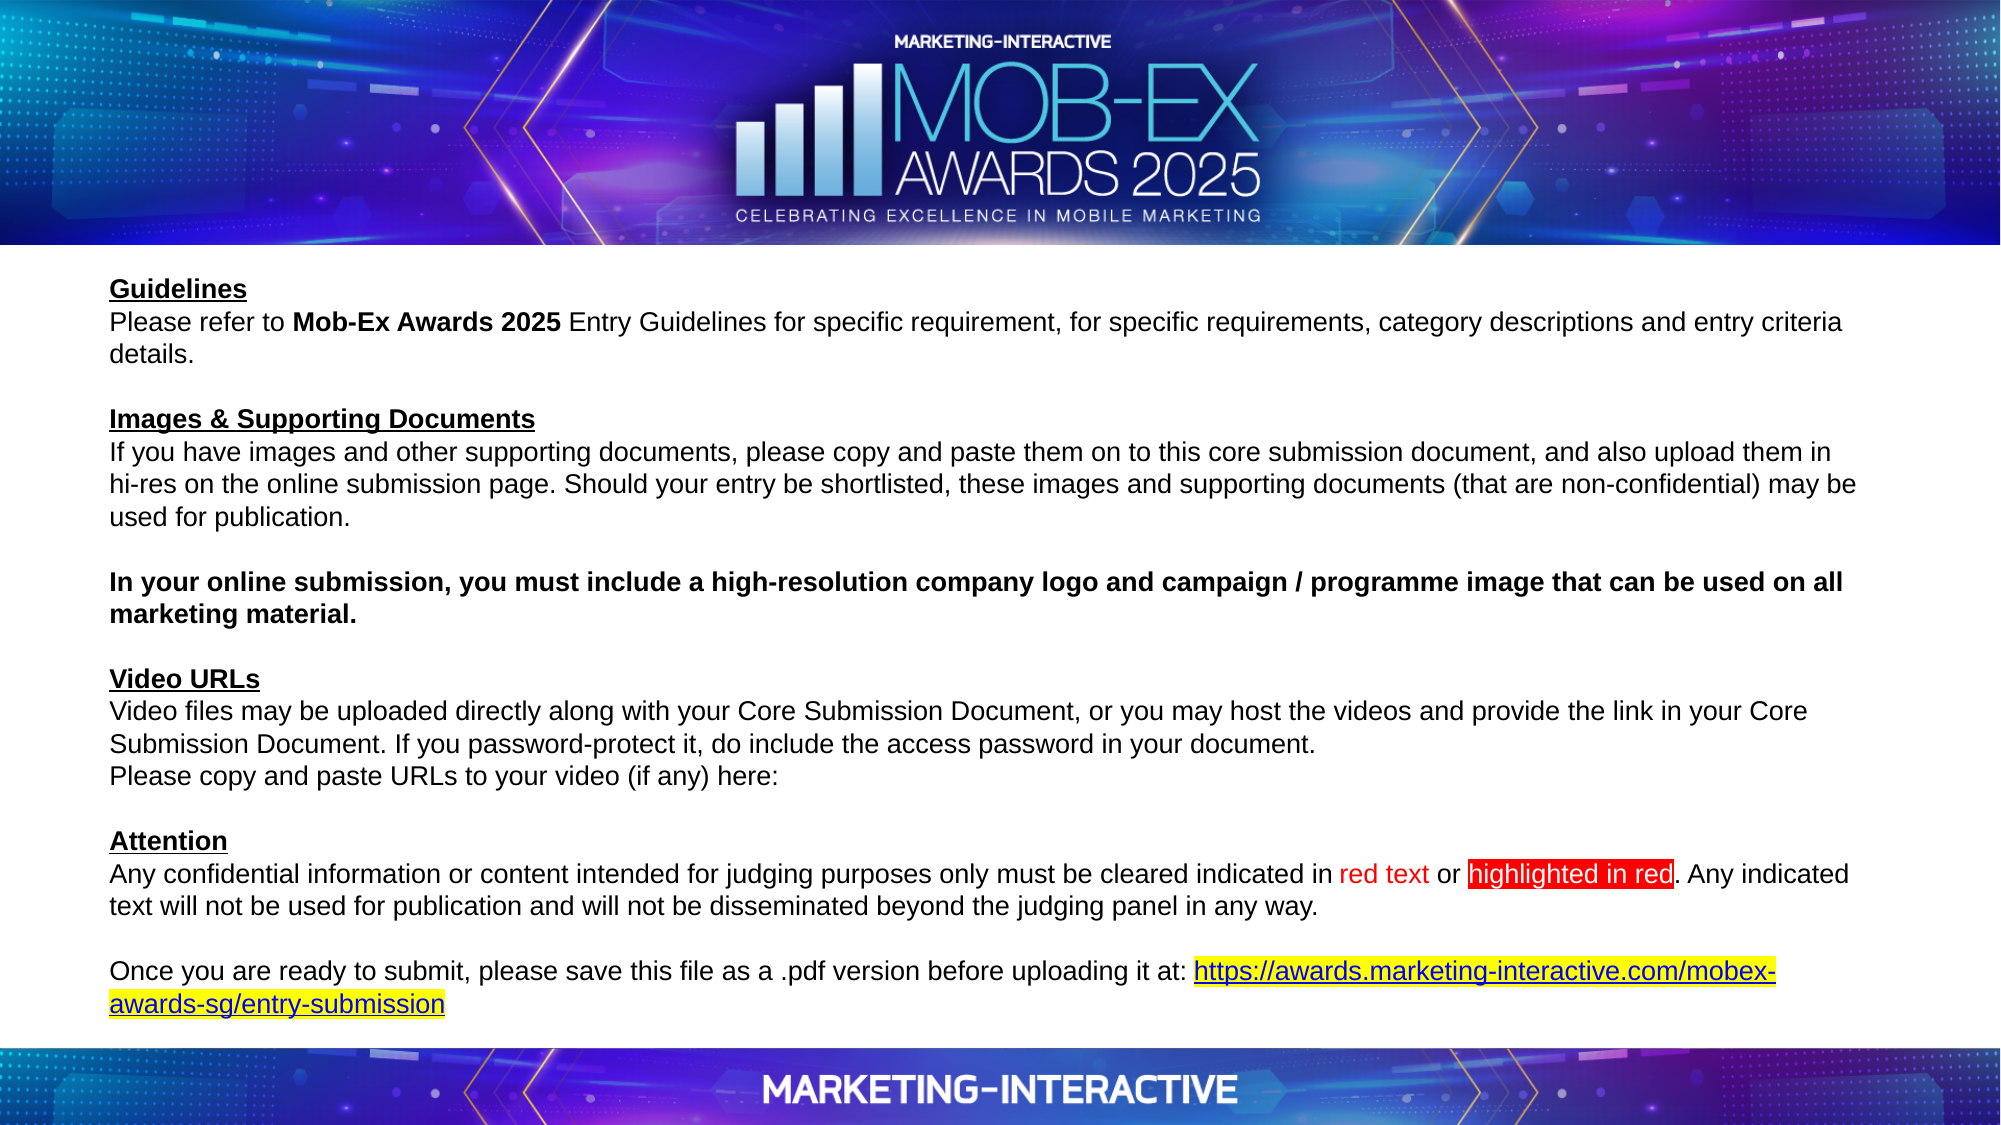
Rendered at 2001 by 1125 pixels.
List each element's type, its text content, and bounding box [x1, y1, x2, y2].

picture [0, 0, 2001, 1125]
text_box Guidelines Please refer to Mob-Ex Awards 2025 Entry Guidelines for specific requirement, for specific requirements, category descriptions and entry criteria details. Images & Supporting Documents If you have images and other supporting documents, please copy and paste them on to this core submission document, and also upload them in hi-res on the online submission page. Should your entry be shortlisted, these images and supporting documents (that are non-confidential) may be used for publication. In your online submission, you must include a high-resolution company logo and campaign / programme image that can be used on all marketing material. Video URLs Video files may be uploaded directly along with your Core Submission Document, or you may host the videos and provide the link in your Core Submission Document. If you password-protect it, do include the access password in your document. Please copy and paste URLs to your video (if any) here: Attention Any confidential information or content intended for judging purposes only must be cleared indicated in red text or highlighted in red. Any indicated text will not be used for publication and will not be disseminated beyond the judging panel in any way. Once you are ready to submit, please save this file as a .pdf version before uploading it at: https://awards.marketing-interactive.com/mobex-awards-sg/entry-submission [94, 264, 1879, 1076]
